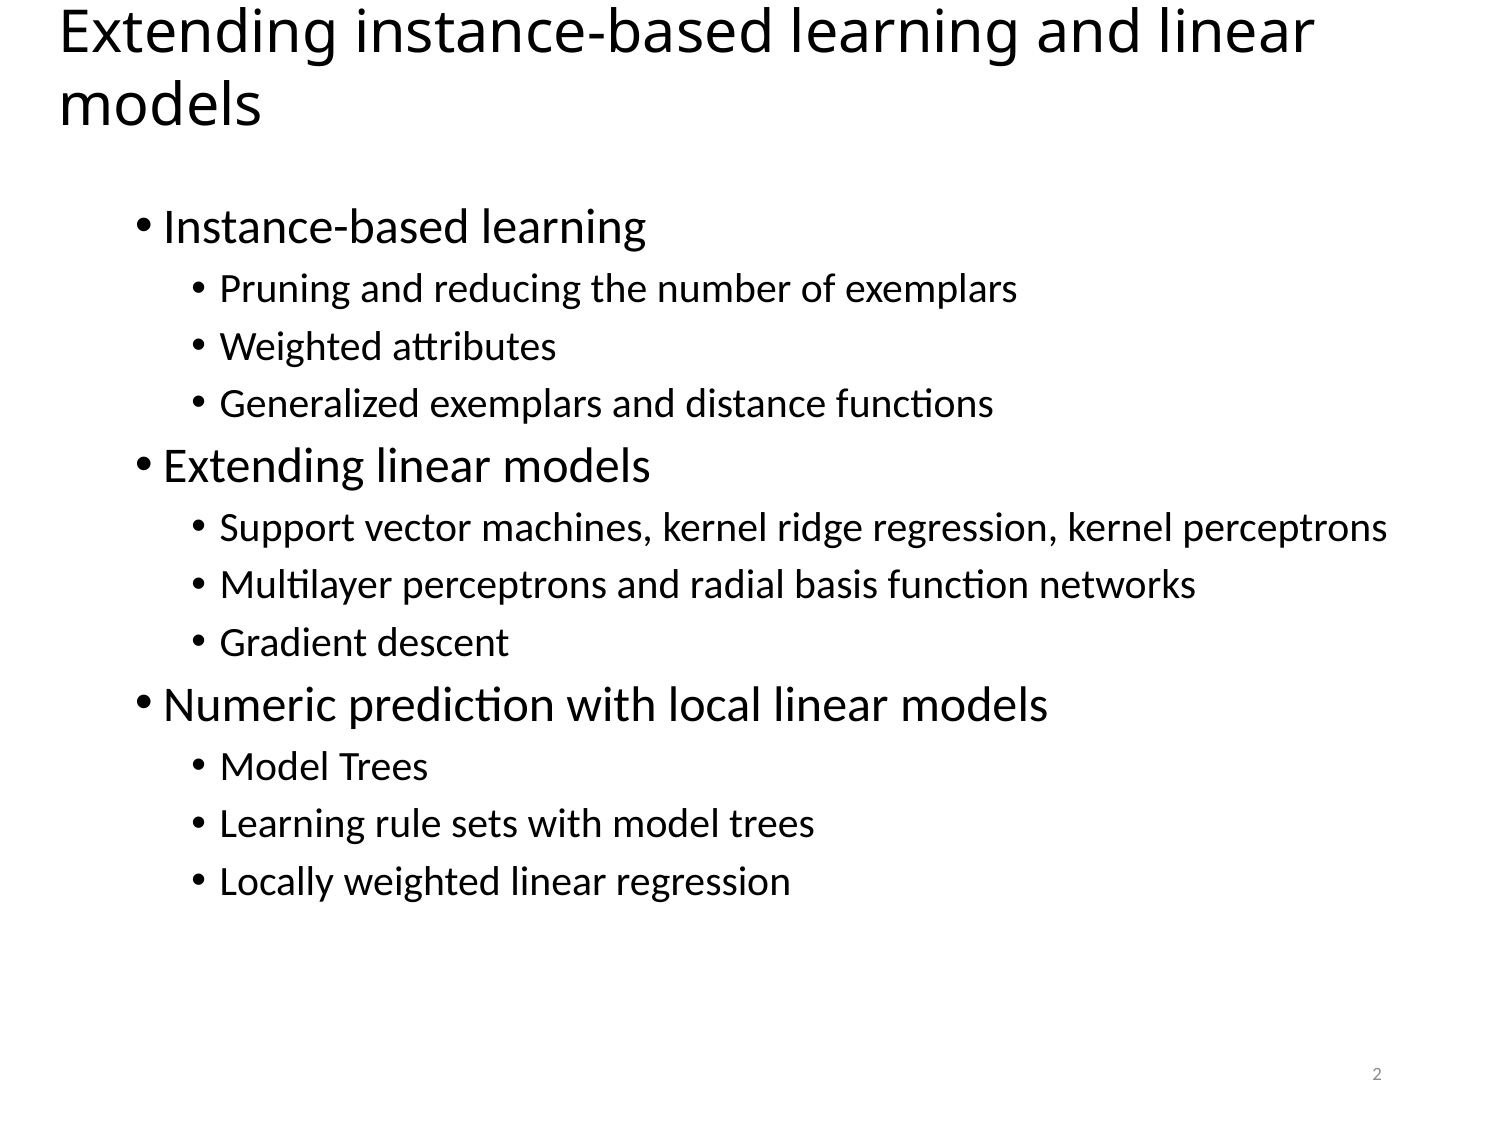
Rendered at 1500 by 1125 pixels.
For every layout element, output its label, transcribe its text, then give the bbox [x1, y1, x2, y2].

title Extending instance-based learning and linear models [43, 0, 1500, 148]
list Instance-based learning Pruning and reducing the number of exemplars Weighted attributes Generalized exemplars and distance functions Extending linear models Support vector machines, kernel ridge regression, kernel perceptrons Multilayer perceptrons and radial basis function networks Gradient descent Numeric prediction with local linear models Model Trees Learning rule sets with model trees Locally weighted linear regression [120, 192, 1438, 912]
slide_number 2 [1059, 1042, 1397, 1103]
